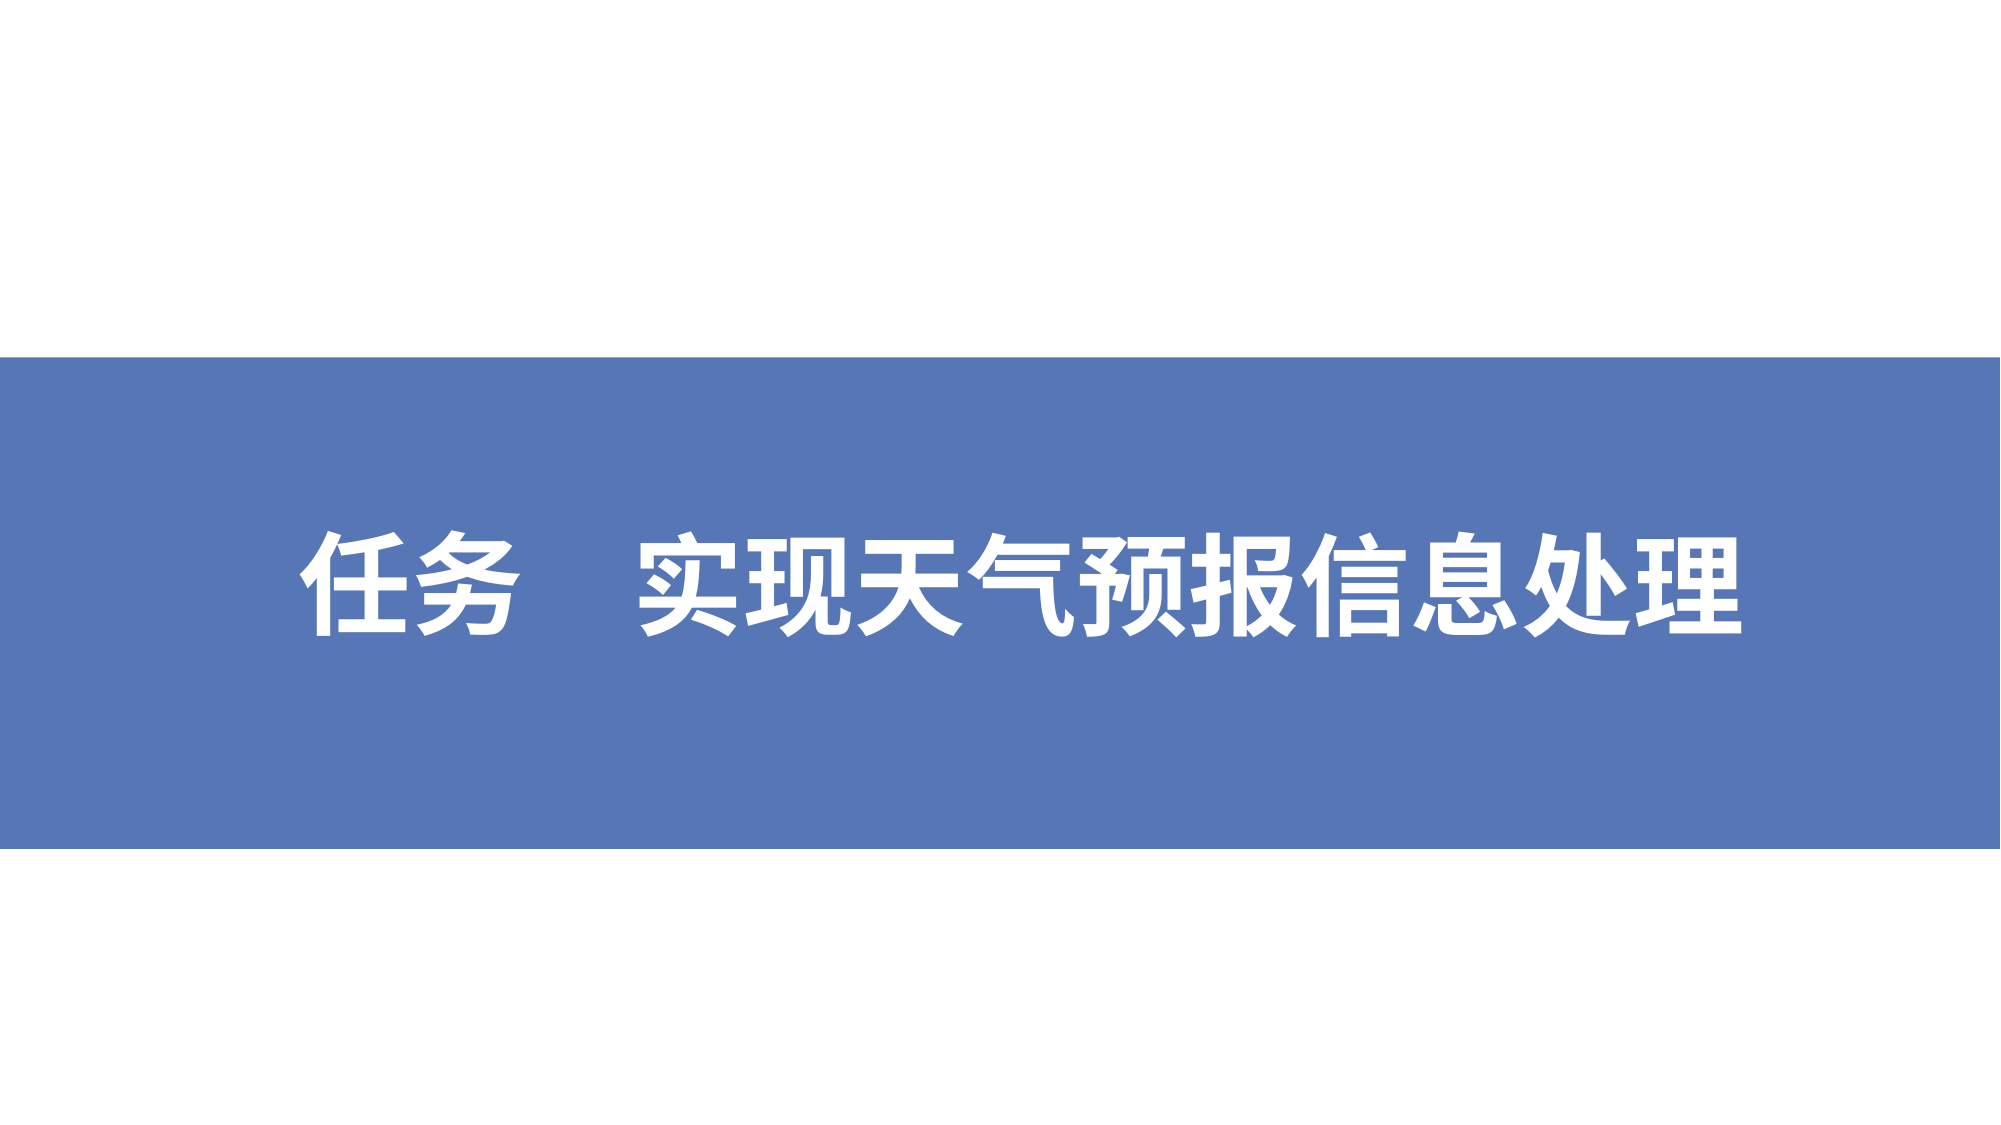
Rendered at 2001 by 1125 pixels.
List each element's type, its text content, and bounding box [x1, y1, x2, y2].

text_box 实现天气预报信息处理 [629, 508, 1762, 657]
text_box [0, 356, 2000, 850]
text_box 任务 [284, 506, 629, 657]
